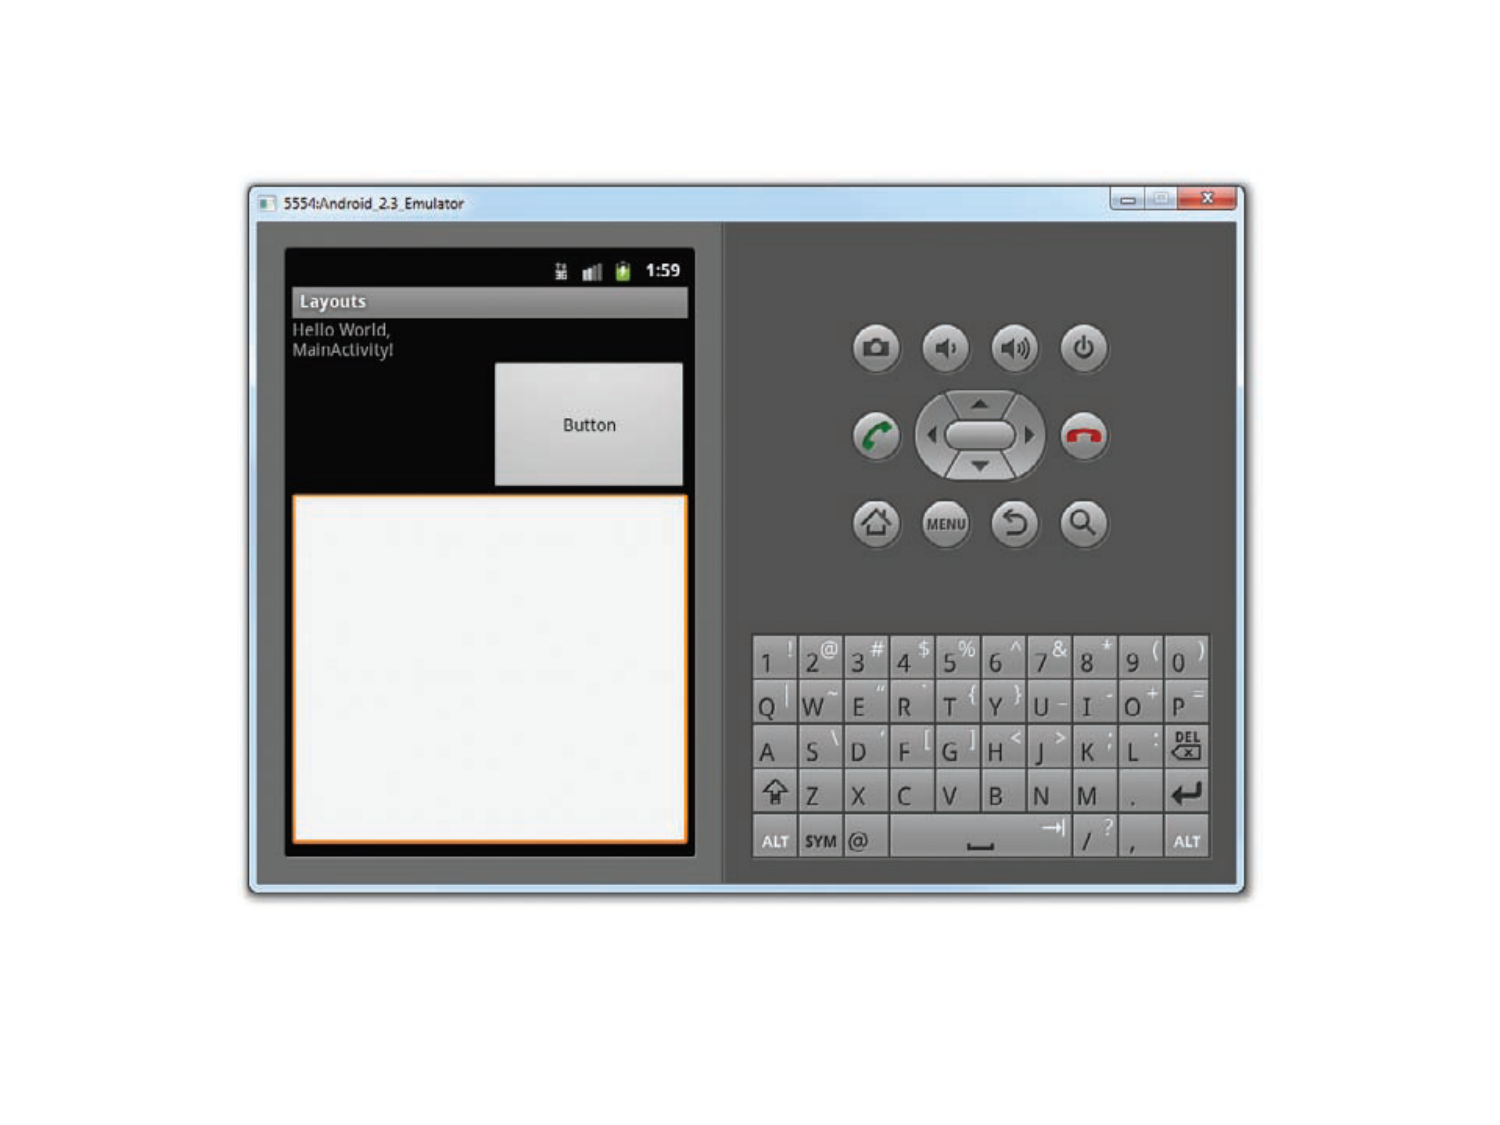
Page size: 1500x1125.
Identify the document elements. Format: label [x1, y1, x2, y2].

list [237, 170, 1263, 910]
